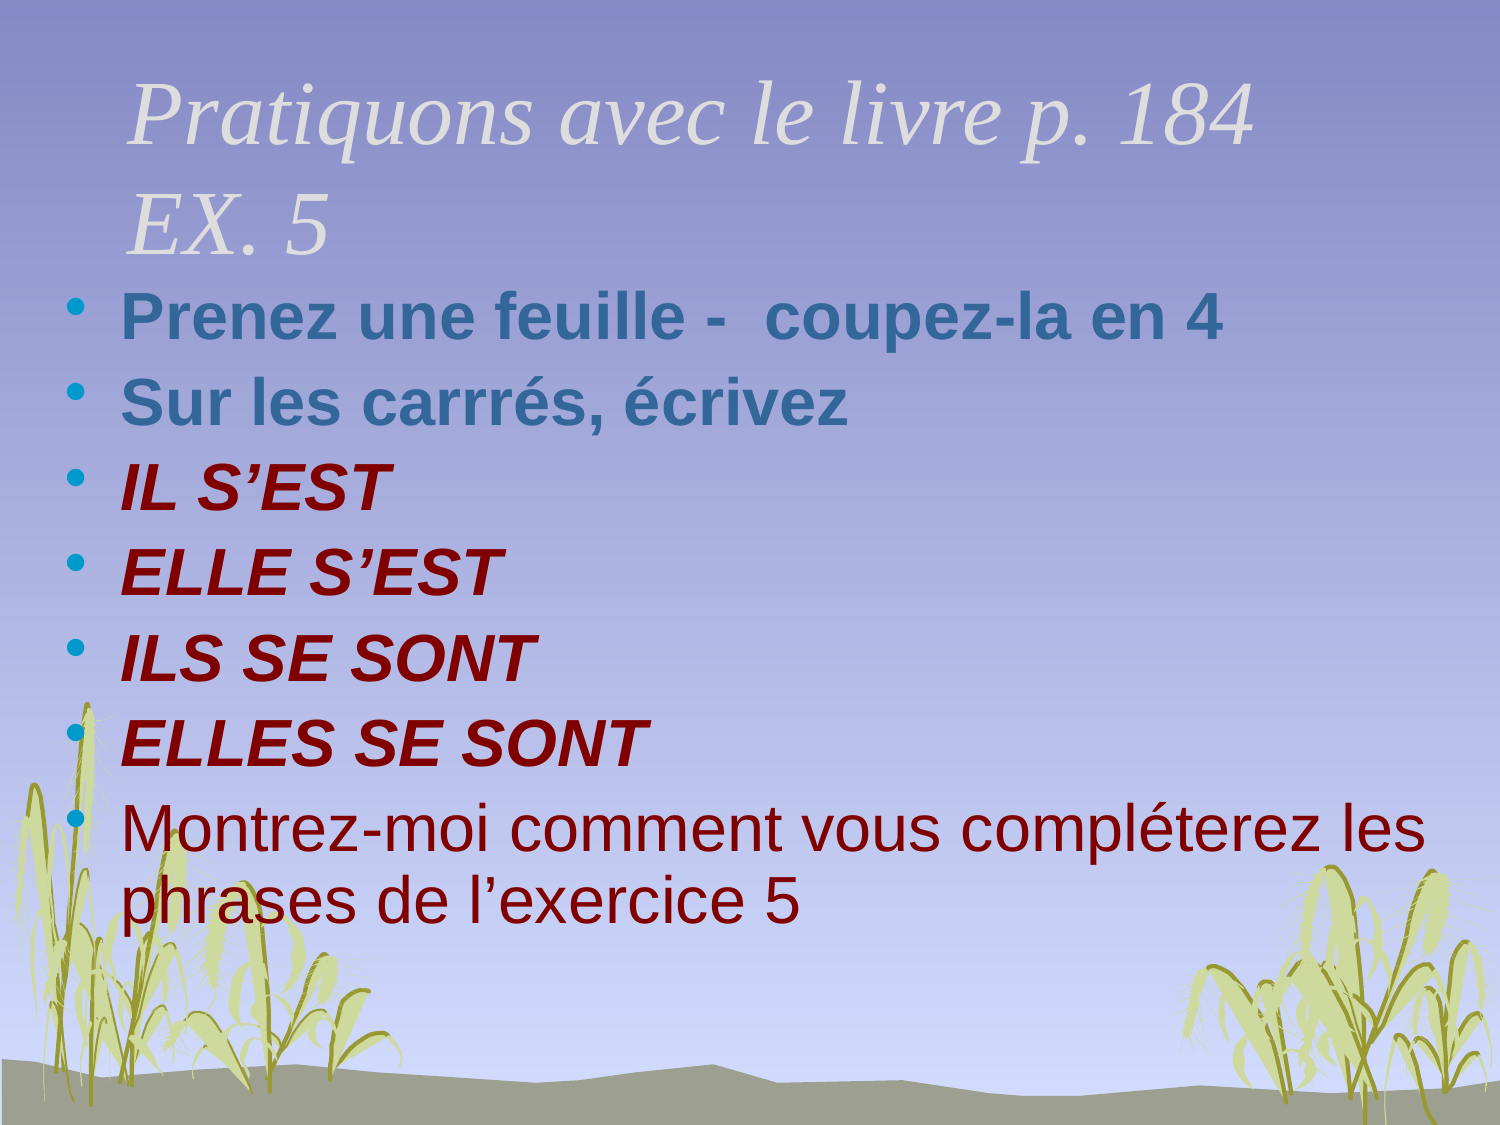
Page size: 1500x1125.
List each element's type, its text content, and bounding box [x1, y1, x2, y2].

list Prenez une feuille - coupez-la en 4 Sur les carrrés, écrivez IL S’EST ELLE S’EST ILS SE SONT ELLES SE SONT Montrez-moi comment vous compléterez les phrases de l’exercice 5 [49, 274, 1451, 1012]
title Pratiquons avec le livre p. 184 EX. 5 [112, 68, 1388, 257]
